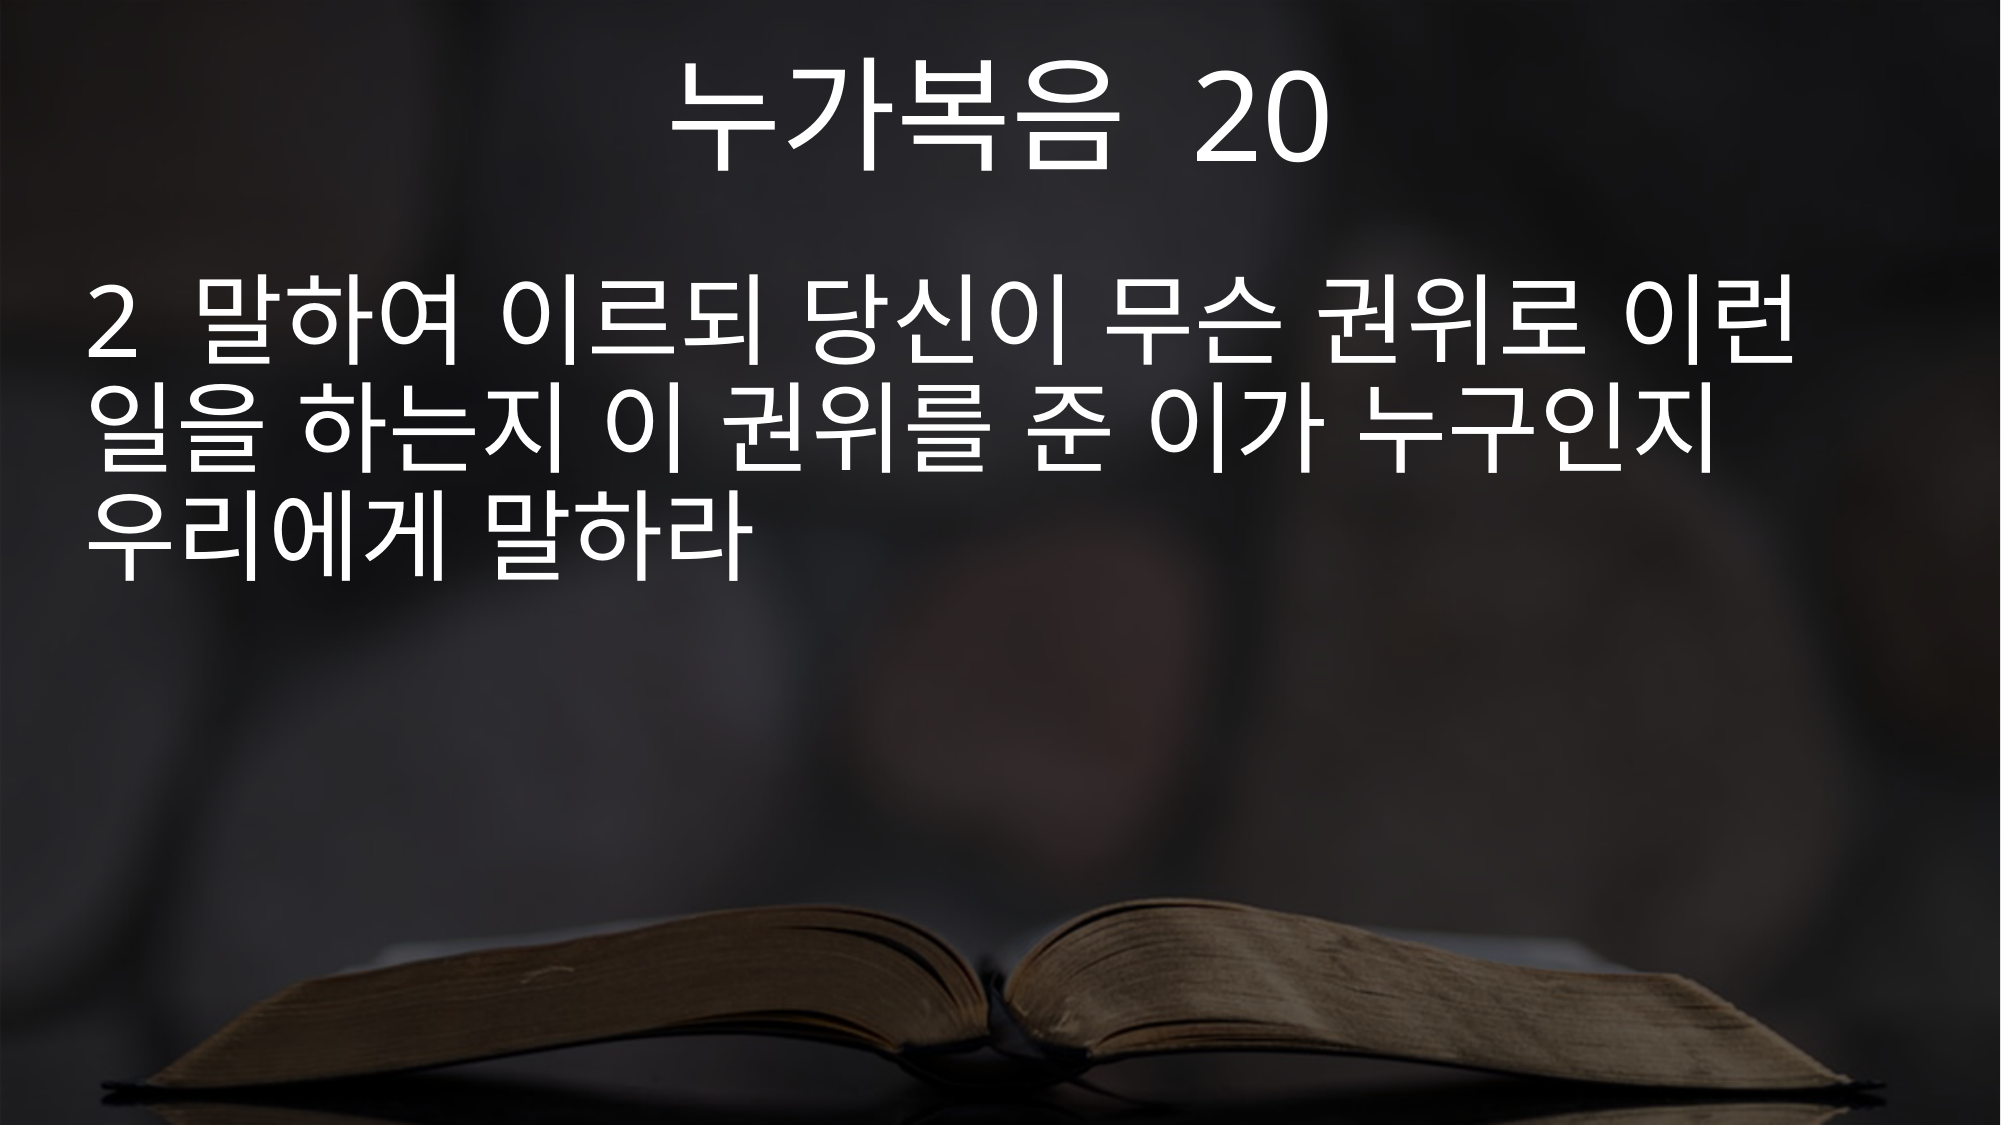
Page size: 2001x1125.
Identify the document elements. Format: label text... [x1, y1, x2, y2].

list 2 말하여 이르되 당신이 무슨 권위로 이런 일을 하는지 이 권위를 준 이가 누구인지 우리에게 말하라 [69, 263, 1953, 423]
footer 누가복음 20 [0, 32, 2000, 192]
picture [0, 0, 2001, 1125]
